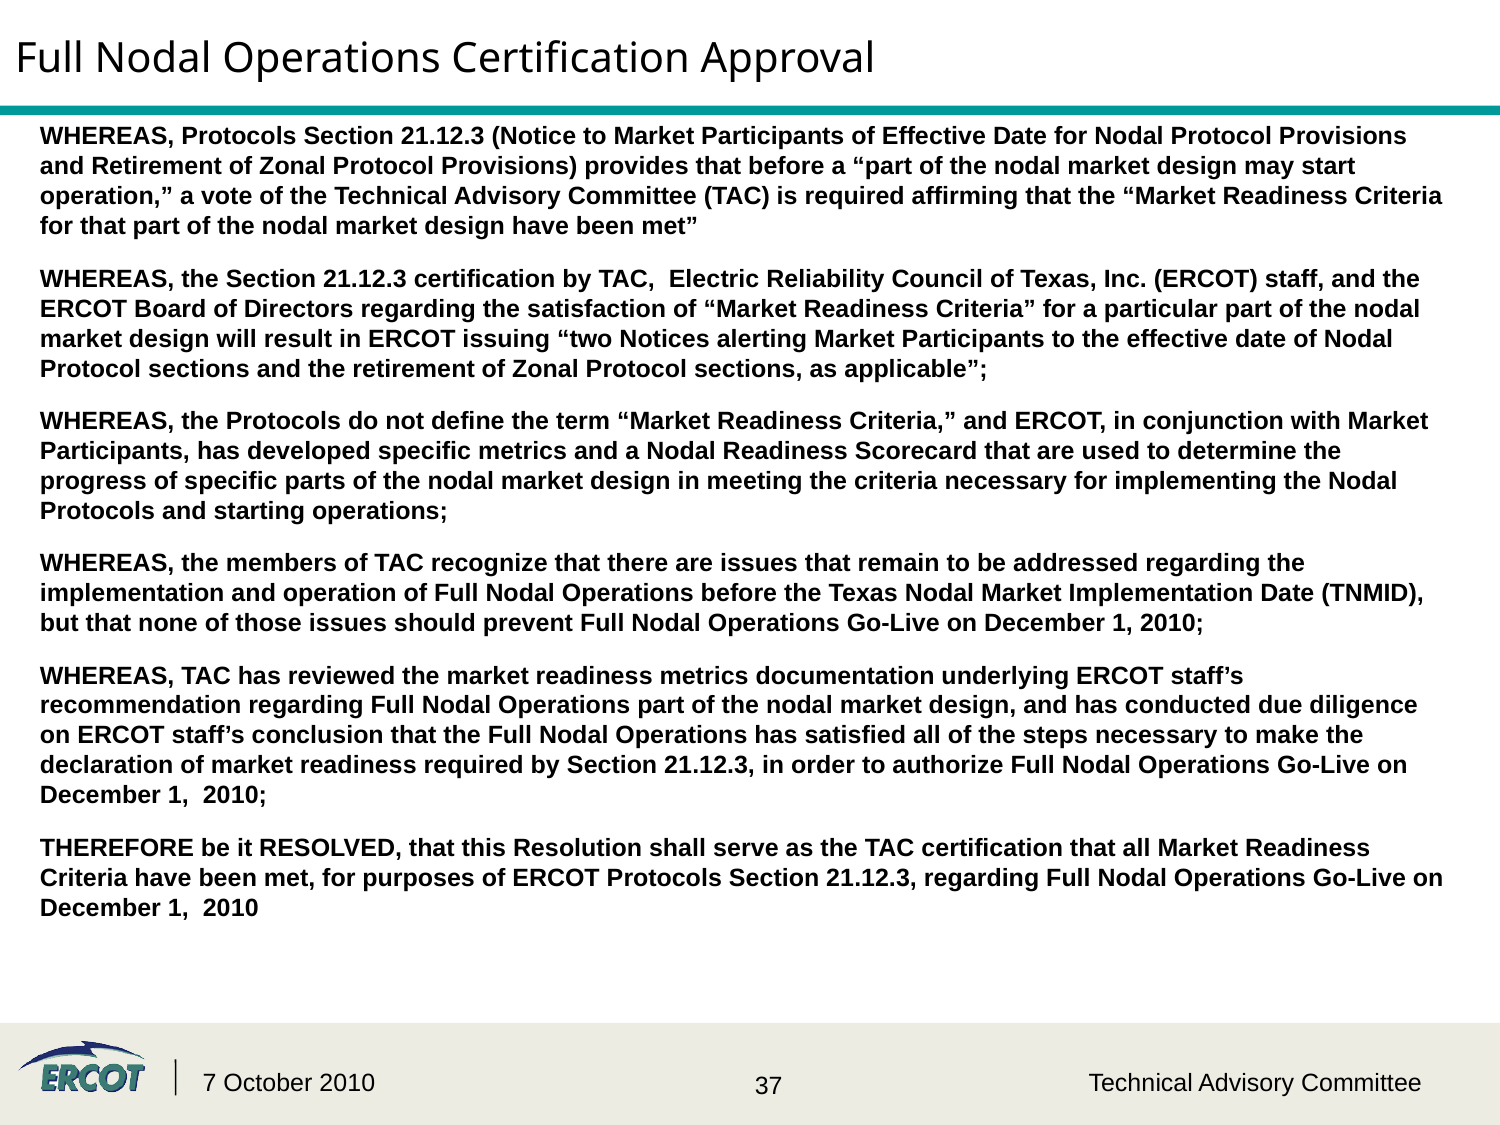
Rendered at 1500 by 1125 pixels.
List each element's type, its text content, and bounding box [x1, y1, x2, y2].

list WHEREAS, Protocols Section 21.12.3 (Notice to Market Participants of Effective Date for Nodal Protocol Provisions and Retirement of Zonal Protocol Provisions) provides that before a “part of the nodal market design may start operation,” a vote of the Technical Advisory Committee (TAC) is required affirming that the “Market Readiness Criteria for that part of the nodal market design have been met” WHEREAS, the Section 21.12.3 certification by TAC, Electric Reliability Council of Texas, Inc. (ERCOT) staff, and the ERCOT Board of Directors regarding the satisfaction of “Market Readiness Criteria” for a particular part of the nodal market design will result in ERCOT issuing “two Notices alerting Market Participants to the effective date of Nodal Protocol sections and the retirement of Zonal Protocol sections, as applicable”; WHEREAS, the Protocols do not define the term “Market Readiness Criteria,” and ERCOT, in conjunction with Market Participants, has developed specific metrics and a Nodal Readiness Scorecard that are used to determine the progress of specific parts of the nodal market design in meeting the criteria necessary for implementing the Nodal Protocols and starting operations; WHEREAS, the members of TAC recognize that there are issues that remain to be addressed regarding the implementation and operation of Full Nodal Operations before the Texas Nodal Market Implementation Date (TNMID), but that none of those issues should prevent Full Nodal Operations Go-Live on December 1, 2010; WHEREAS, TAC has reviewed the market readiness metrics documentation underlying ERCOT staff’s recommendation regarding Full Nodal Operations part of the nodal market design, and has conducted due diligence on ERCOT staff’s conclusion that the Full Nodal Operations has satisfied all of the steps necessary to make the declaration of market readiness required by Section 21.12.3, in order to authorize Full Nodal Operations Go-Live on December 1, 2010; THEREFORE be it RESOLVED, that this Resolution shall serve as the TAC certification that all Market Readiness Criteria have been met, for purposes of ERCOT Protocols Section 21.12.3, regarding Full Nodal Operations Go-Live on December 1, 2010 [24, 112, 1463, 1038]
picture [10, 1031, 151, 1111]
title Full Nodal Operations Certification Approval [0, 0, 1451, 113]
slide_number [187, 1059, 538, 1125]
footer Technical Advisory Committee [999, 1059, 1438, 1125]
